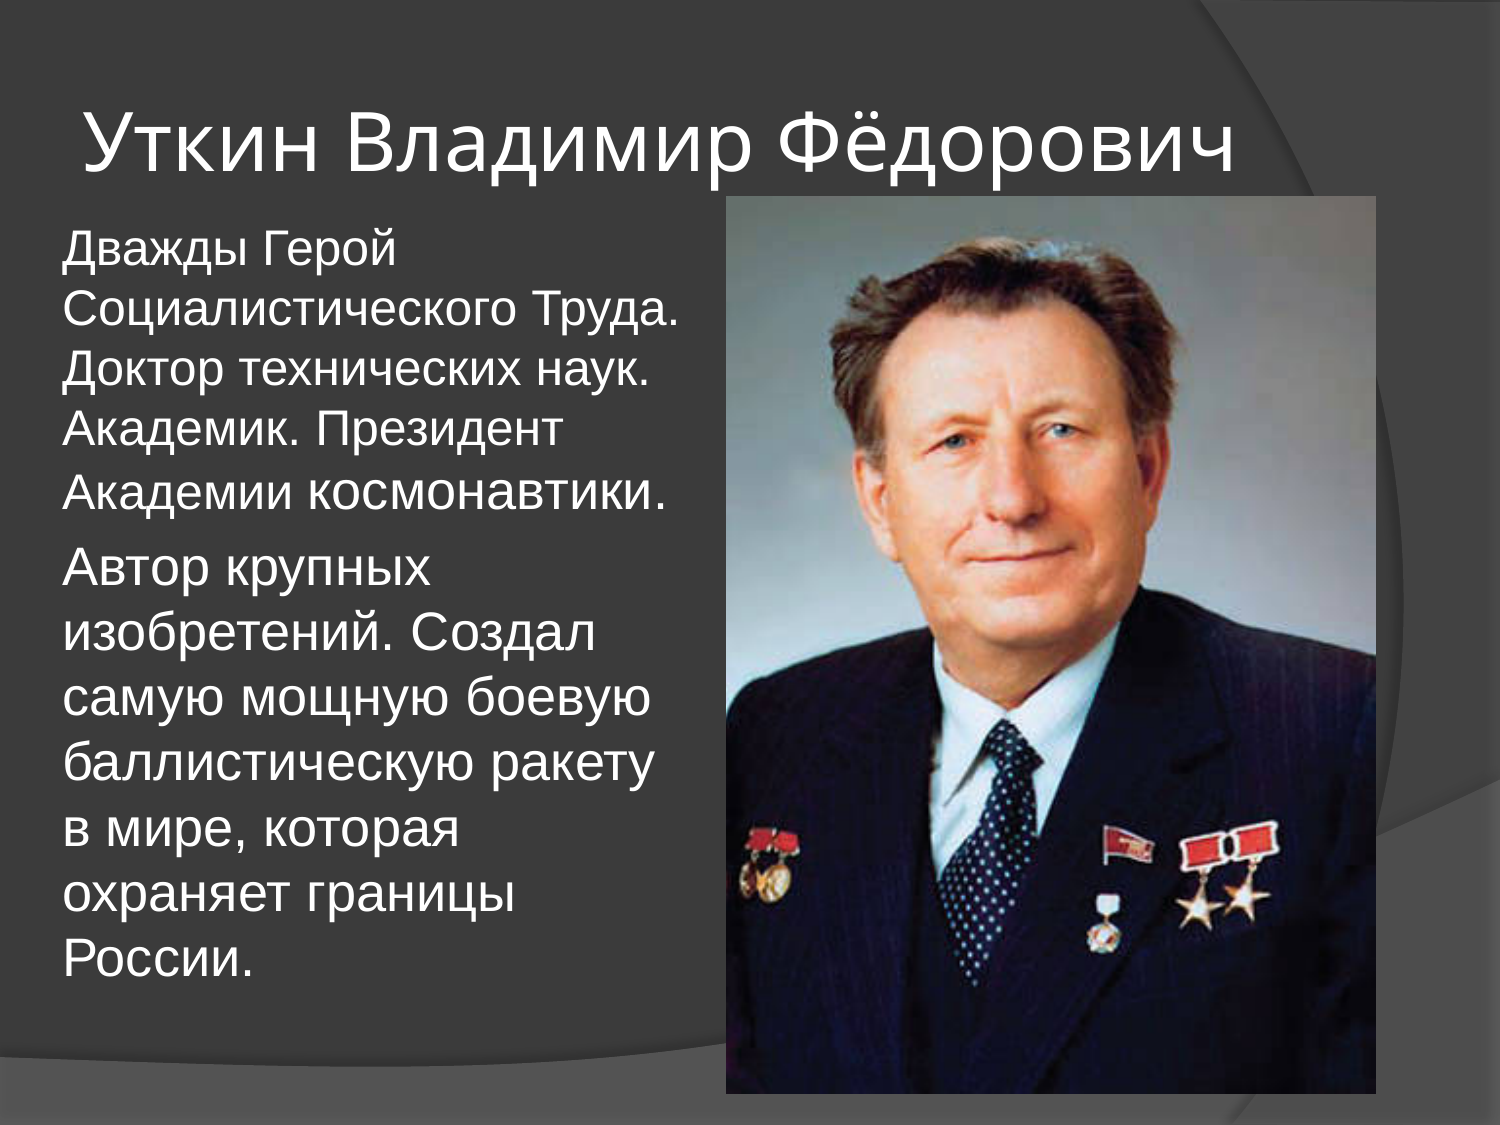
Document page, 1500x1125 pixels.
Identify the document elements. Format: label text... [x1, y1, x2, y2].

list Дважды Герой Социалистического Труда. Доктор технических наук. Академик. Президент Академии космонавтики. Автор крупных изобретений. Создал самую мощную боевую баллистическую ракету в мире, которая охраняет границы России. [41, 208, 703, 1005]
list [726, 195, 1377, 1095]
title Уткин Владимир Фёдорович [75, 45, 1300, 233]
